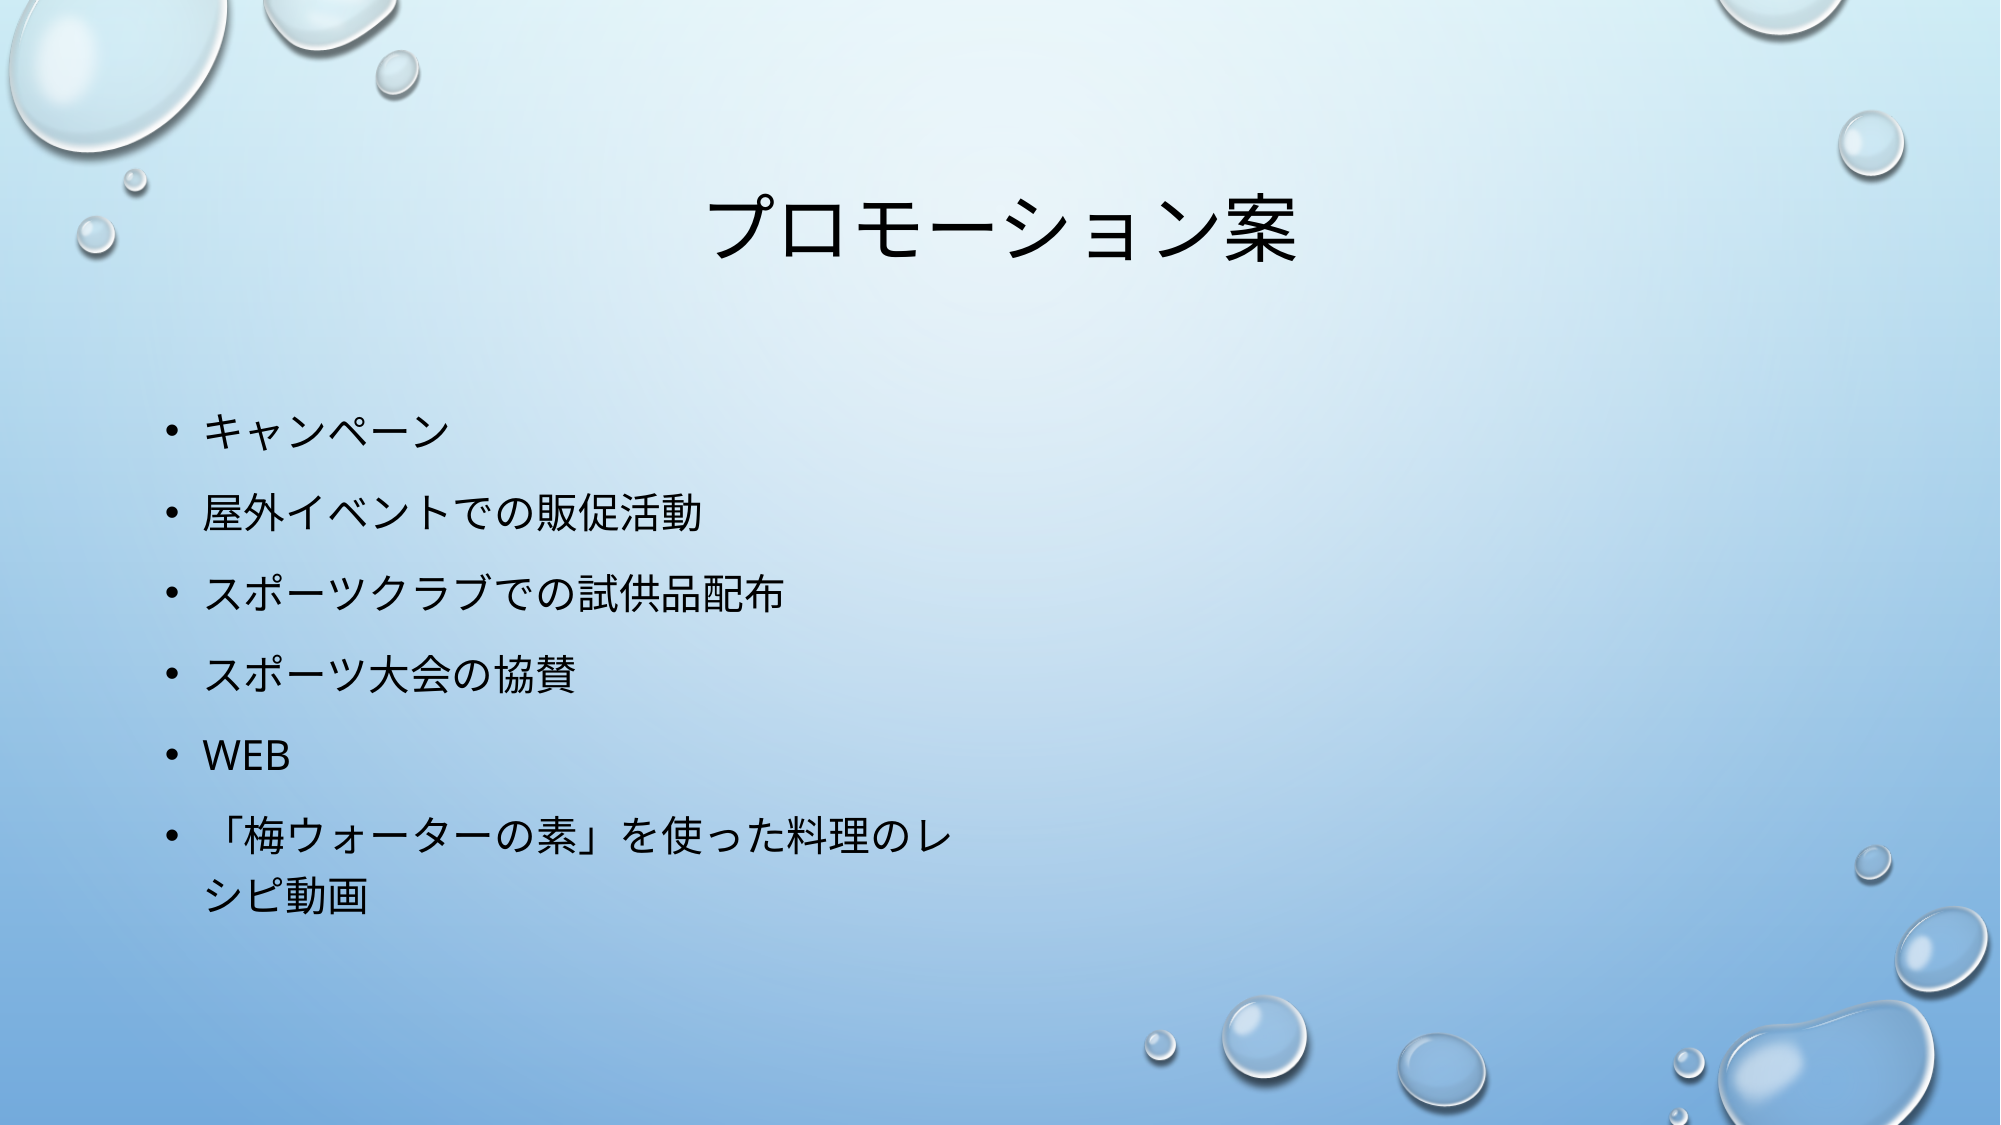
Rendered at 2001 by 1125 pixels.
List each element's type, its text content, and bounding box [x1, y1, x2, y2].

title プロモーション案 [149, 101, 1851, 364]
list キャンペーン 屋外イベントでの販促活動 スポーツクラブでの試供品配布 スポーツ大会の協賛 web 「梅ウォーターの素」を使った料理のレシピ動画 [149, 388, 988, 950]
picture [0, 0, 2000, 1125]
